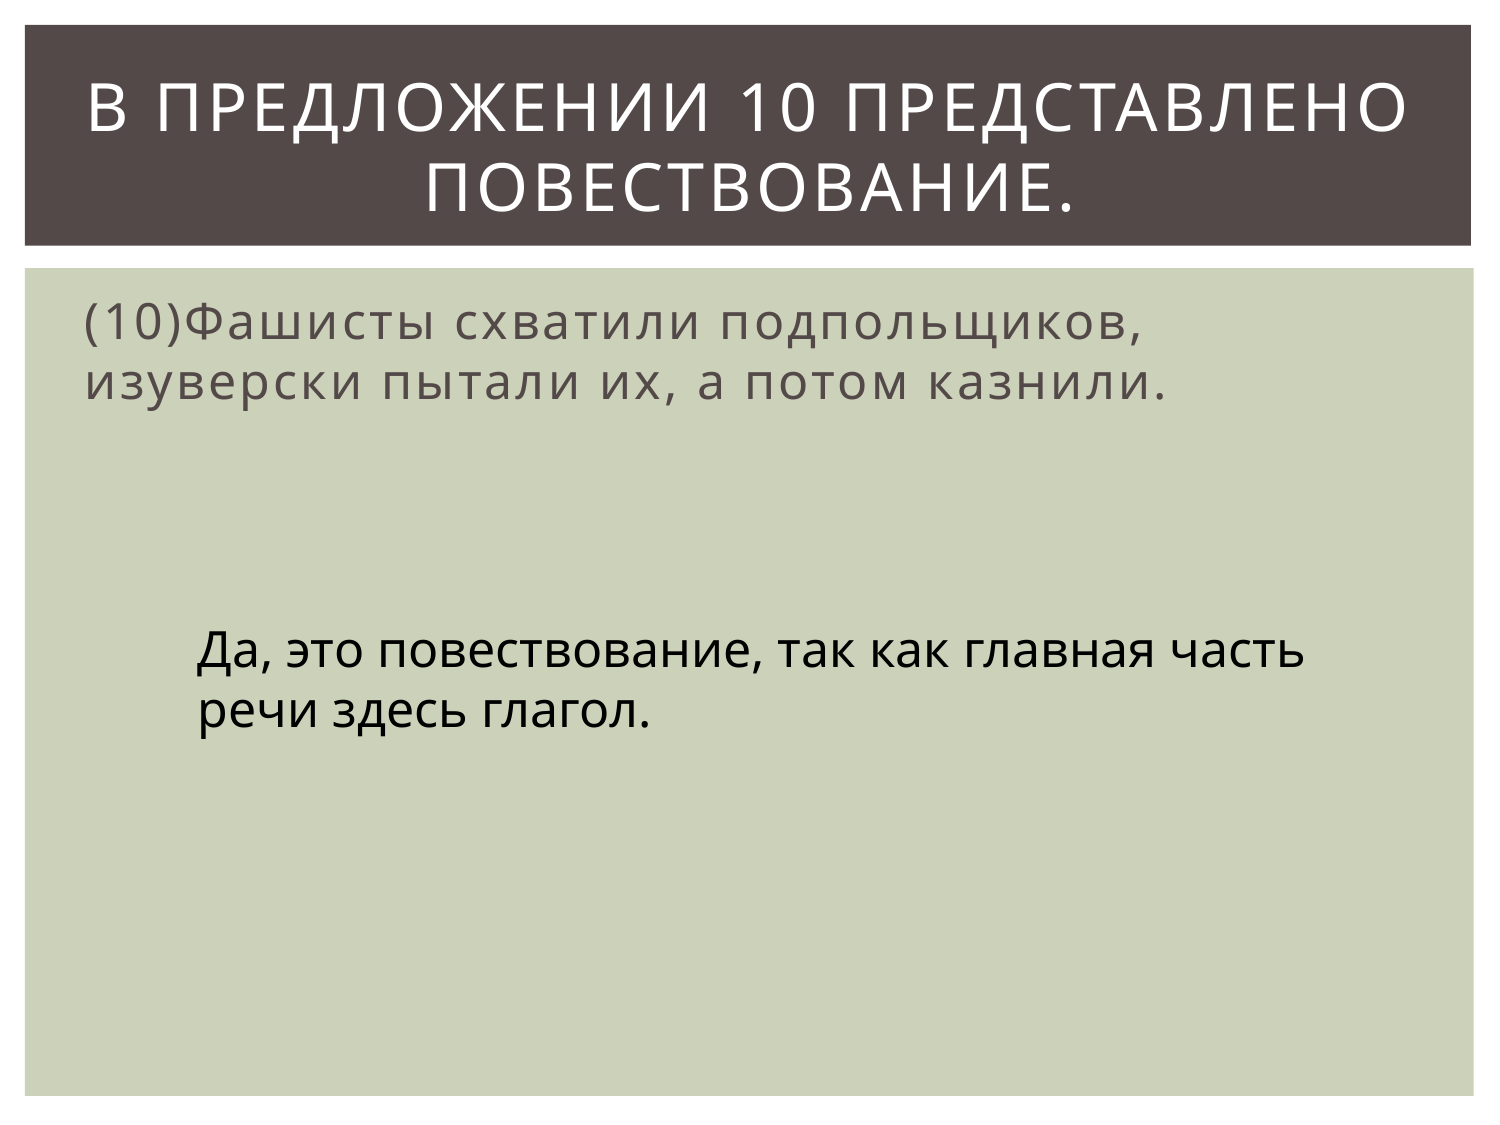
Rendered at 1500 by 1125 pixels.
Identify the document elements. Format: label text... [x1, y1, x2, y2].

title В предложении 10 представлено повествование. [62, 58, 1438, 232]
text_box Да, это повествование, так как главная часть речи здесь глагол. [182, 609, 1341, 745]
list (10)Фашисты схватили подпольщиков, изуверски пытали их, а потом казнили. [62, 281, 1442, 1005]
